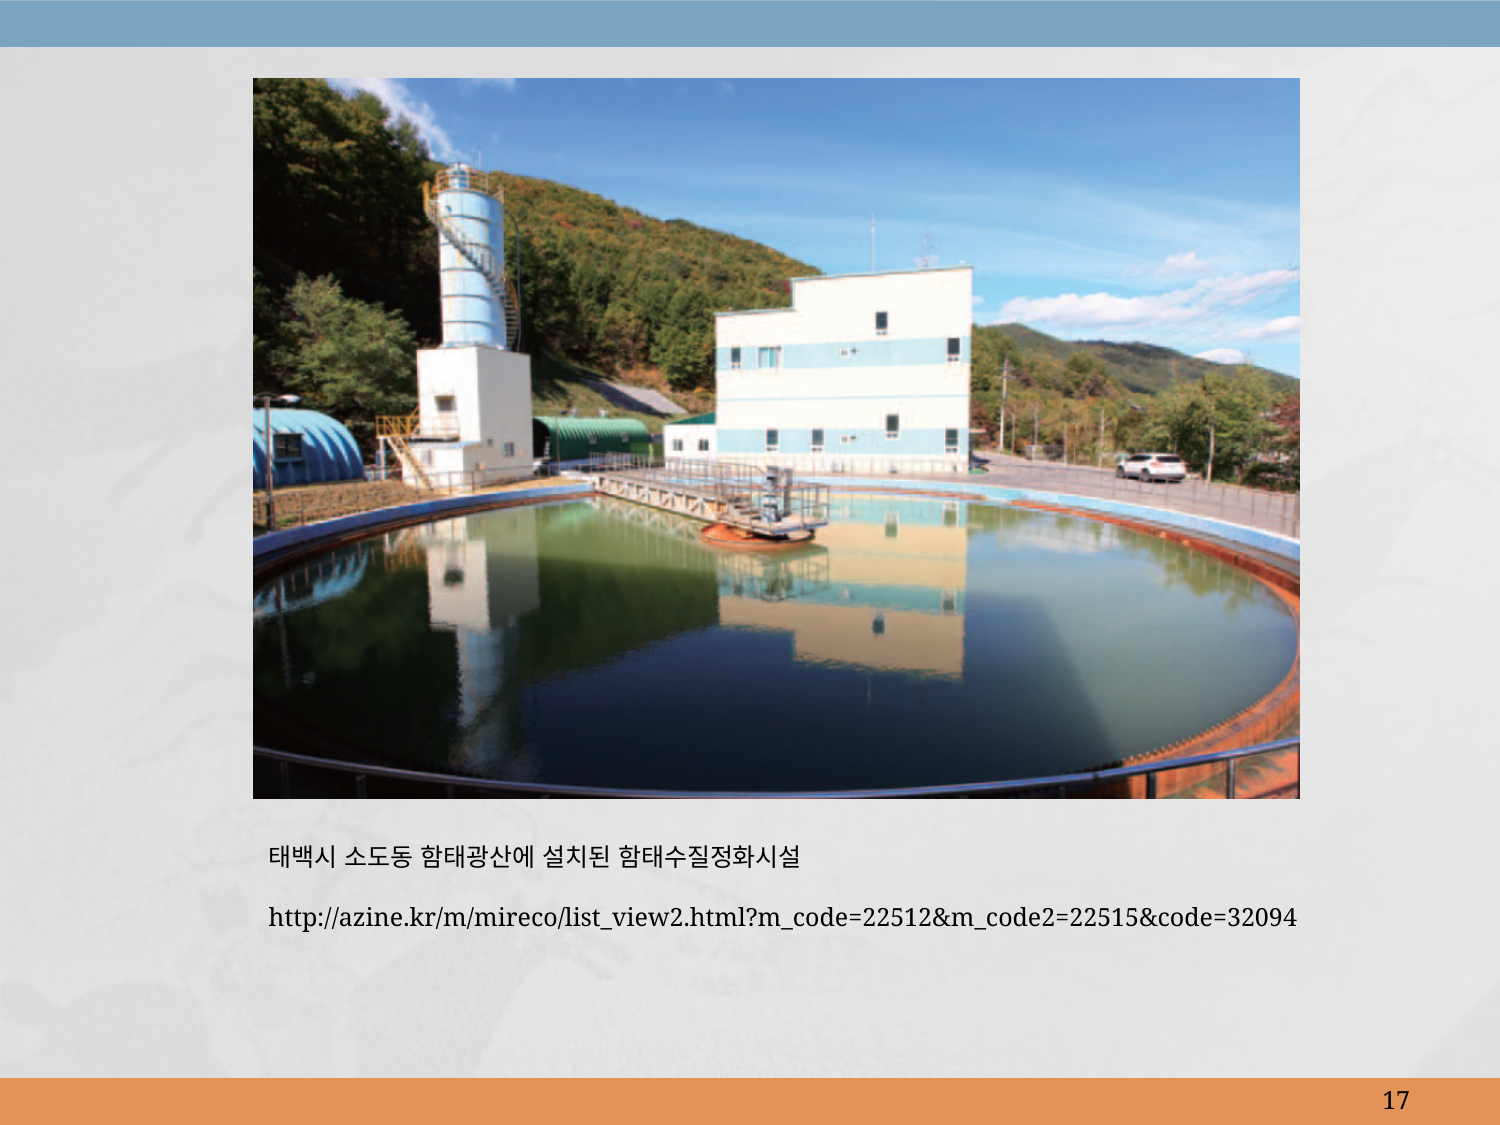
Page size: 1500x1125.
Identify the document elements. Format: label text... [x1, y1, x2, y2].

text_box 태백시 소도동 함태광산에 설치된 함태수질정화시설 http://azine.kr/m/mireco/list_view2.html?m_code=22512&m_code2=22515&code=32094 [253, 834, 1424, 939]
picture [253, 78, 1300, 799]
slide_number 17 [1074, 1078, 1425, 1125]
